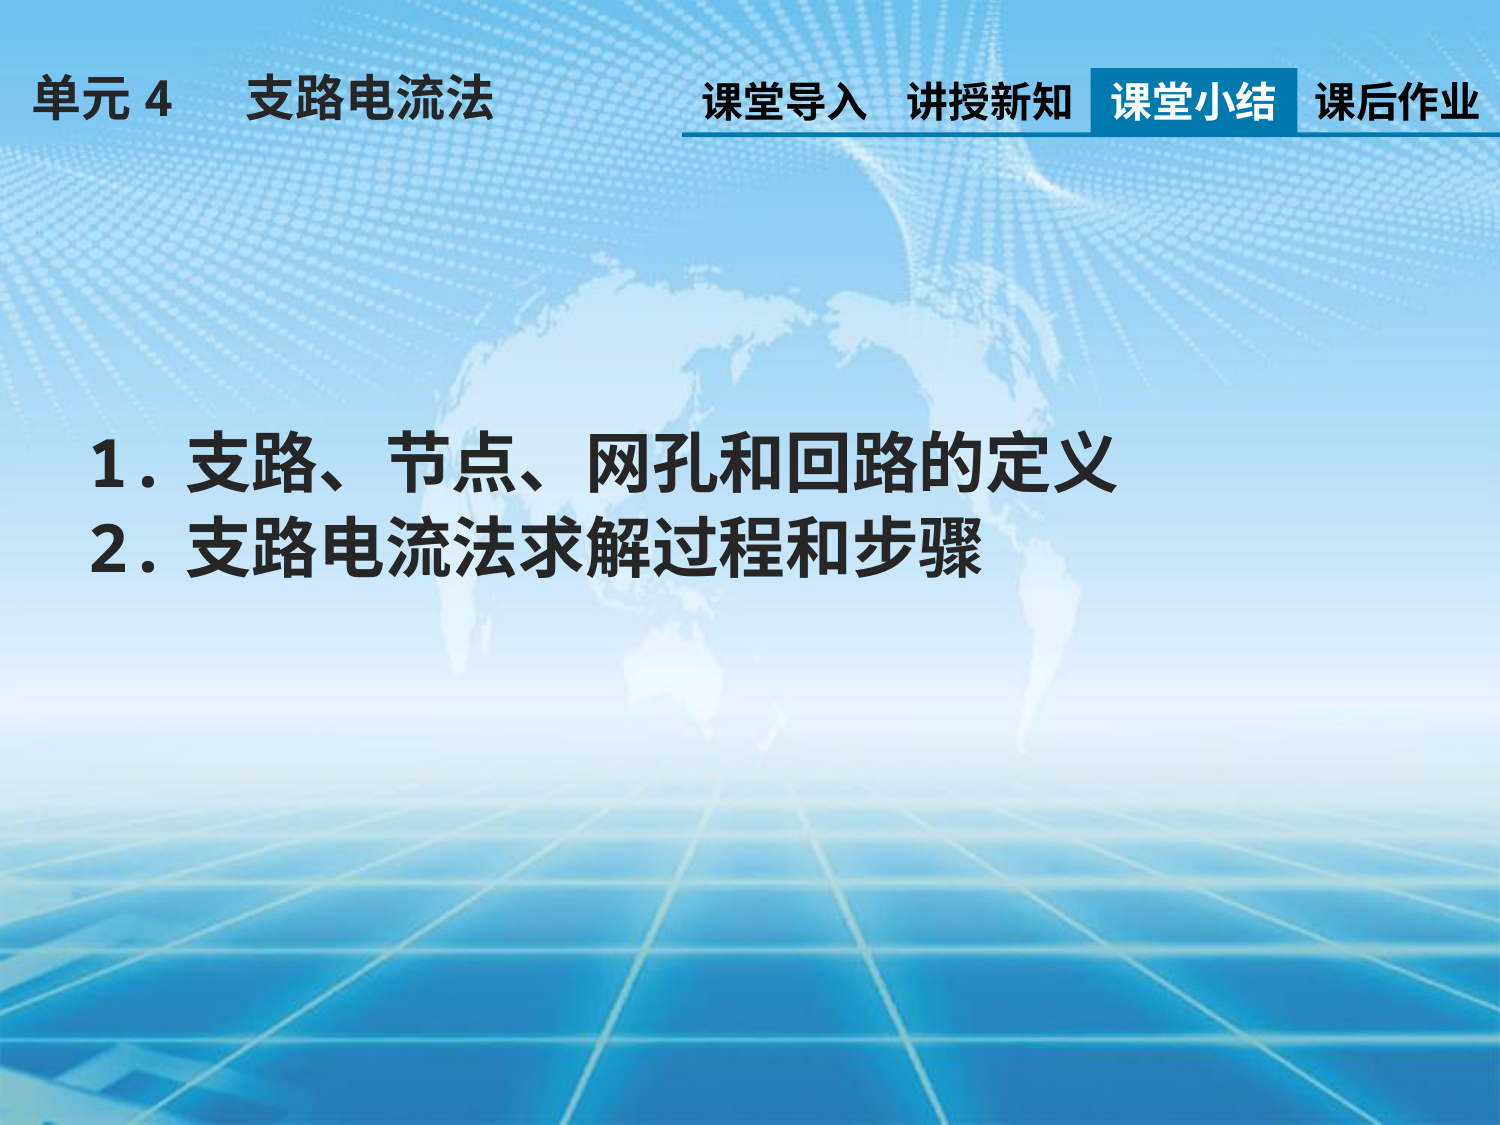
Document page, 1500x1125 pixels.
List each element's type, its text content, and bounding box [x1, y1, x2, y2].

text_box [16, 59, 1500, 135]
text_box 1.支路、节点、网孔和回路的定义 2.支路电流法求解过程和步骤 [73, 422, 1428, 816]
picture [0, 0, 1500, 1125]
